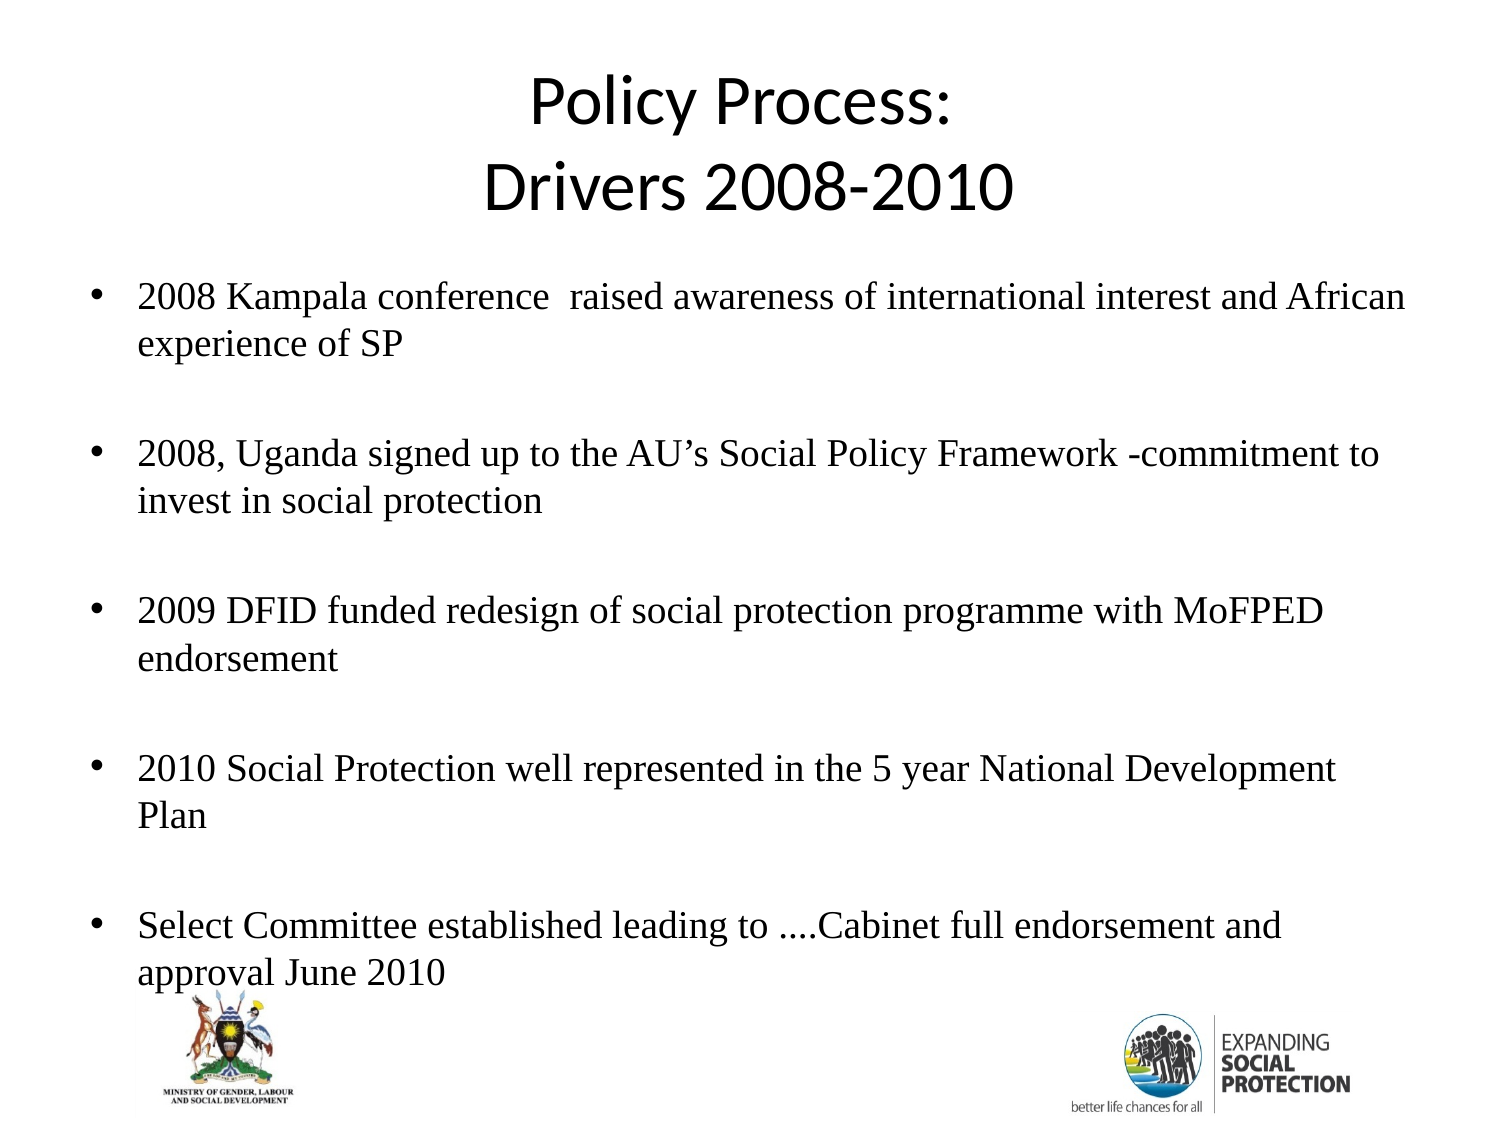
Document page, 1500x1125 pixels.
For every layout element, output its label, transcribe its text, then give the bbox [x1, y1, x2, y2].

title Policy Process: Drivers 2008-2010 [75, 45, 1425, 233]
picture [1068, 1011, 1353, 1116]
list 2008 Kampala conference raised awareness of international interest and African experience of SP 2008, Uganda signed up to the AU’s Social Policy Framework -commitment to invest in social protection 2009 DFID funded redesign of social protection programme with MoFPED endorsement 2010 Social Protection well represented in the 5 year National Development Plan Select Committee established leading to ....Cabinet full endorsement and approval June 2010 [75, 262, 1425, 1005]
picture [135, 1005, 323, 1118]
